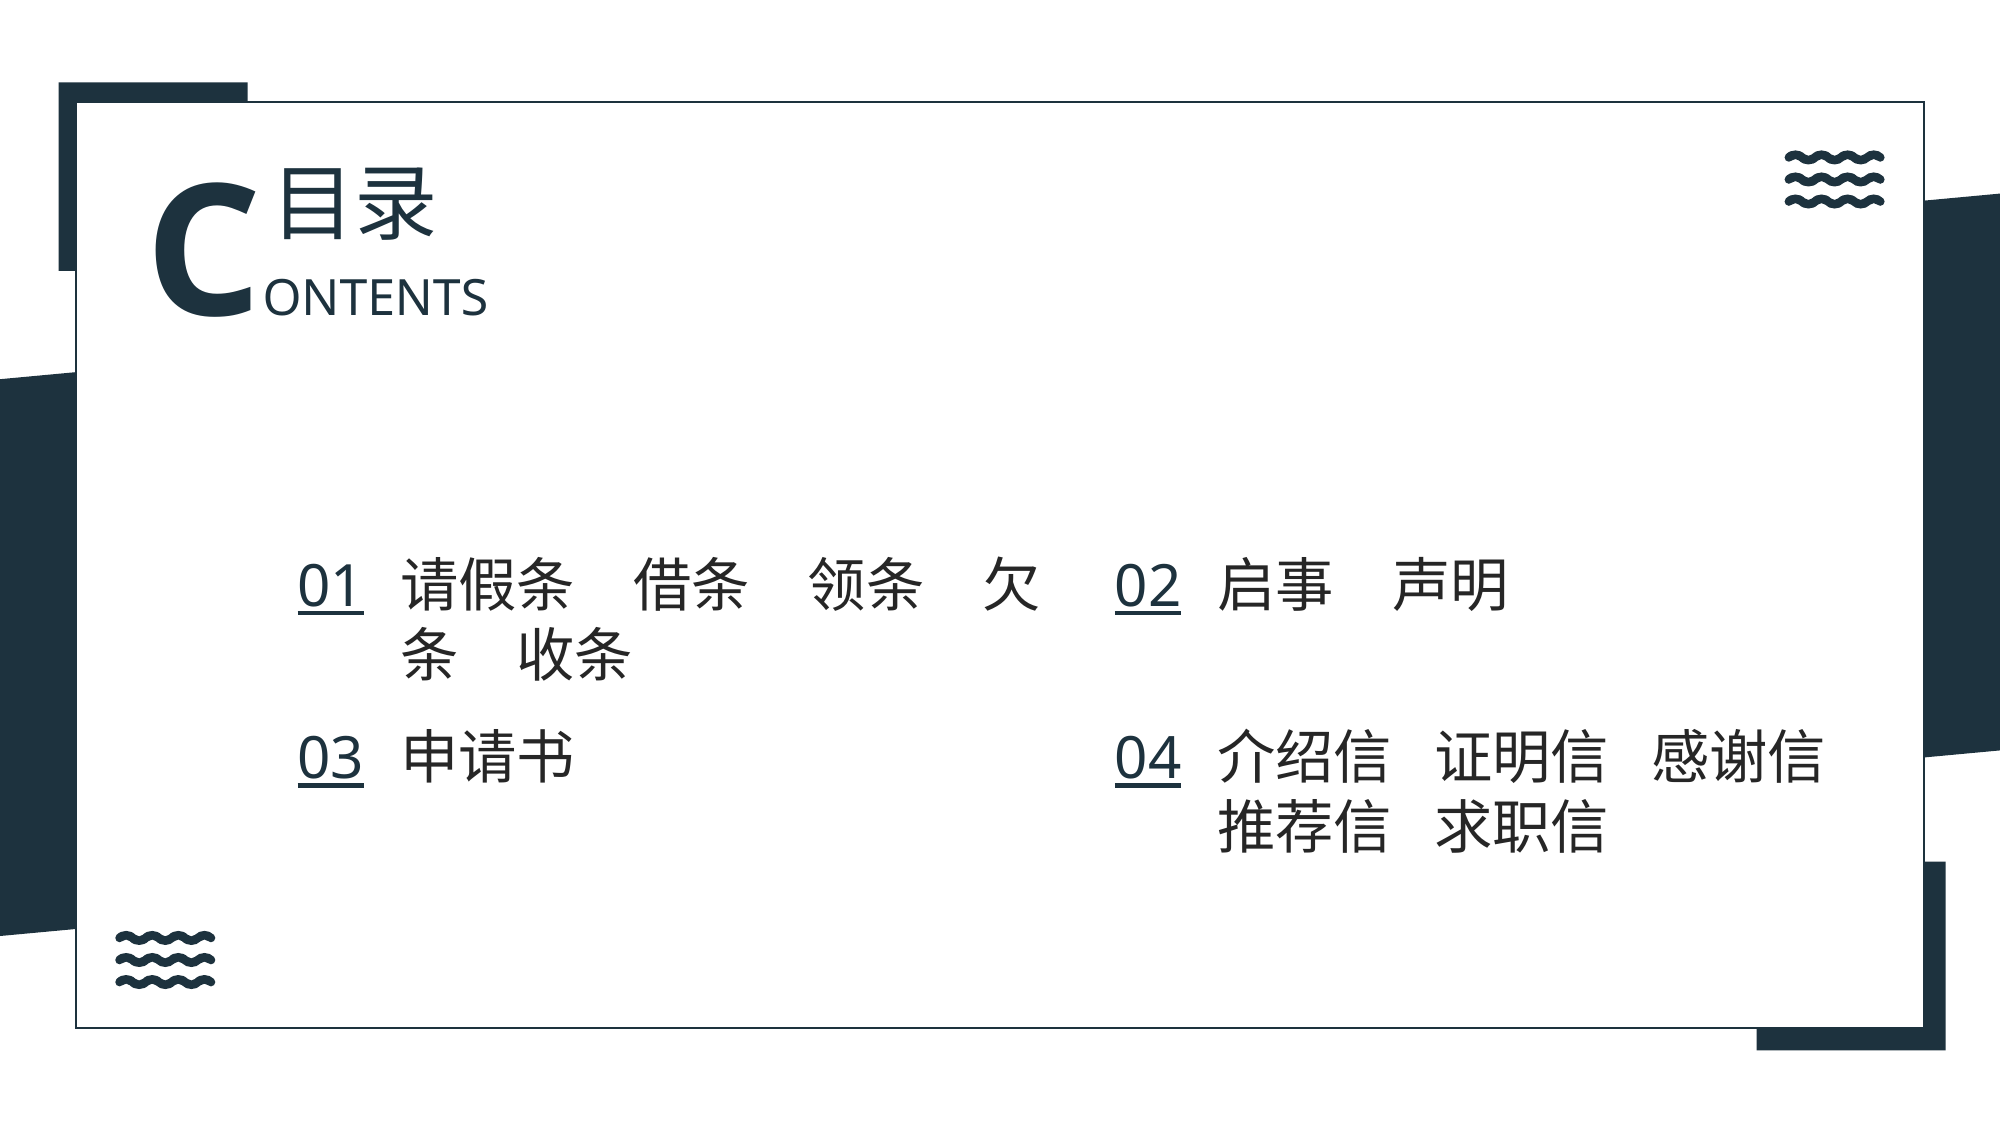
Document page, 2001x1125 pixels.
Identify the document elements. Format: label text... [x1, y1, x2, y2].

text_box [58, 81, 249, 124]
text_box 目录 [256, 143, 509, 258]
text_box [115, 930, 216, 946]
text_box 01 [282, 540, 385, 626]
text_box [115, 952, 216, 968]
text_box 04 [1099, 713, 1202, 799]
text_box 启事 声明 [1202, 540, 1860, 626]
text_box [1756, 861, 1947, 1051]
text_box CONTENTS [44, 124, 590, 360]
text_box [1925, 192, 2000, 759]
text_box [115, 975, 216, 990]
text_box 申请书 [385, 713, 1068, 799]
text_box [0, 371, 75, 938]
text_box [1784, 194, 1885, 209]
text_box [75, 101, 1925, 1029]
text_box [1784, 172, 1885, 187]
text_box 02 [1099, 540, 1202, 626]
text_box 介绍信 证明信 感谢信 推荐信 求职信 [1202, 713, 1924, 868]
text_box 03 [282, 713, 385, 799]
text_box 请假条 借条 领条 欠条 收条 [385, 540, 1068, 696]
text_box [1784, 150, 1885, 165]
